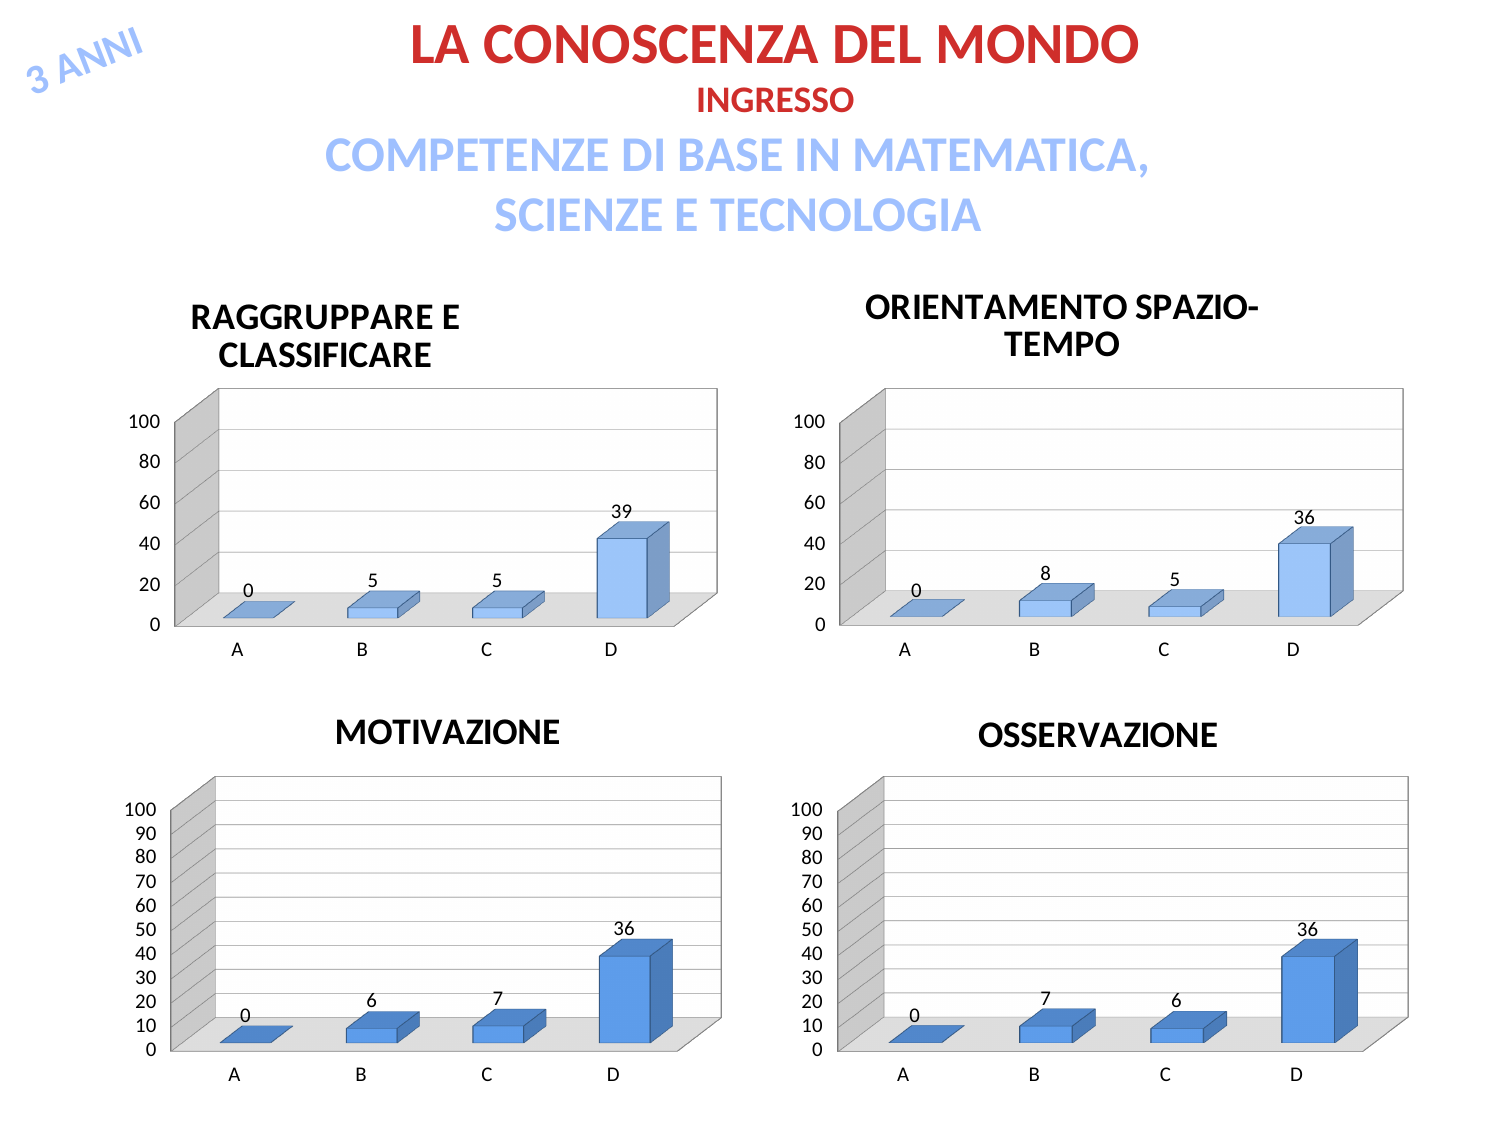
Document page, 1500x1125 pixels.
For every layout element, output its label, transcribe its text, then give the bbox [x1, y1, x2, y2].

chart [106, 266, 739, 670]
chart [775, 692, 1424, 1095]
text_box 3 ANNI [0, 0, 166, 117]
text_box Competenze di base in matematica, scienze e tecnologia [277, 113, 1199, 249]
text_box LA CONOSCENZA DEL MONDO INGRESSO [395, 0, 1156, 113]
chart [106, 692, 739, 1095]
chart [775, 266, 1422, 670]
